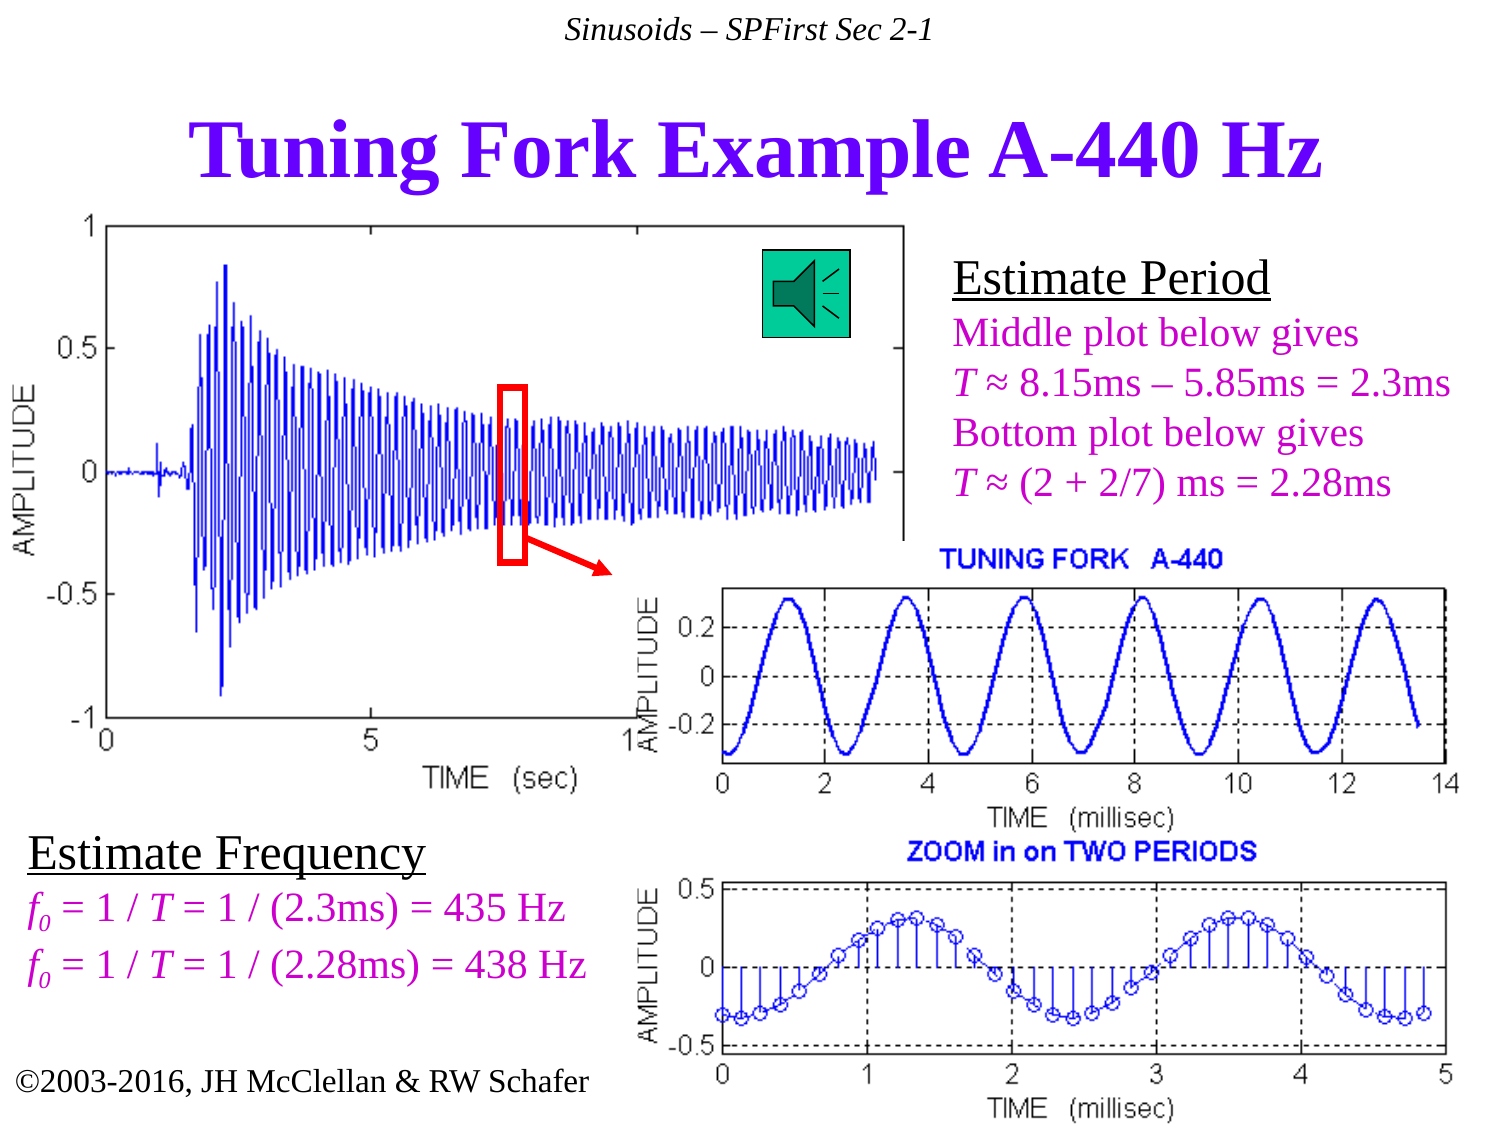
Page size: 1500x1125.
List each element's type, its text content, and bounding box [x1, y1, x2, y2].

title Tuning Fork Example A-440 Hz [75, 55, 1438, 237]
picture [637, 541, 1488, 1125]
text_box ©2003-2016, JH McClellan & RW Schafer [0, 1052, 632, 1125]
text_box Estimate Frequency f0 = 1 / T = 1 / (2.3ms) = 435 Hz f0 = 1 / T = 1 / (2.28ms) = 438 Hz [12, 812, 613, 1001]
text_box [12, 212, 951, 801]
text_box Estimate Period Middle plot below gives T ≈ 8.15ms – 5.85ms = 2.3ms Bottom plot below gives T ≈ (2 + 2/7) ms = 2.28ms [954, 237, 1475, 513]
text_box Sinusoids – SPFirst Sec 2-1 [0, 0, 1500, 55]
